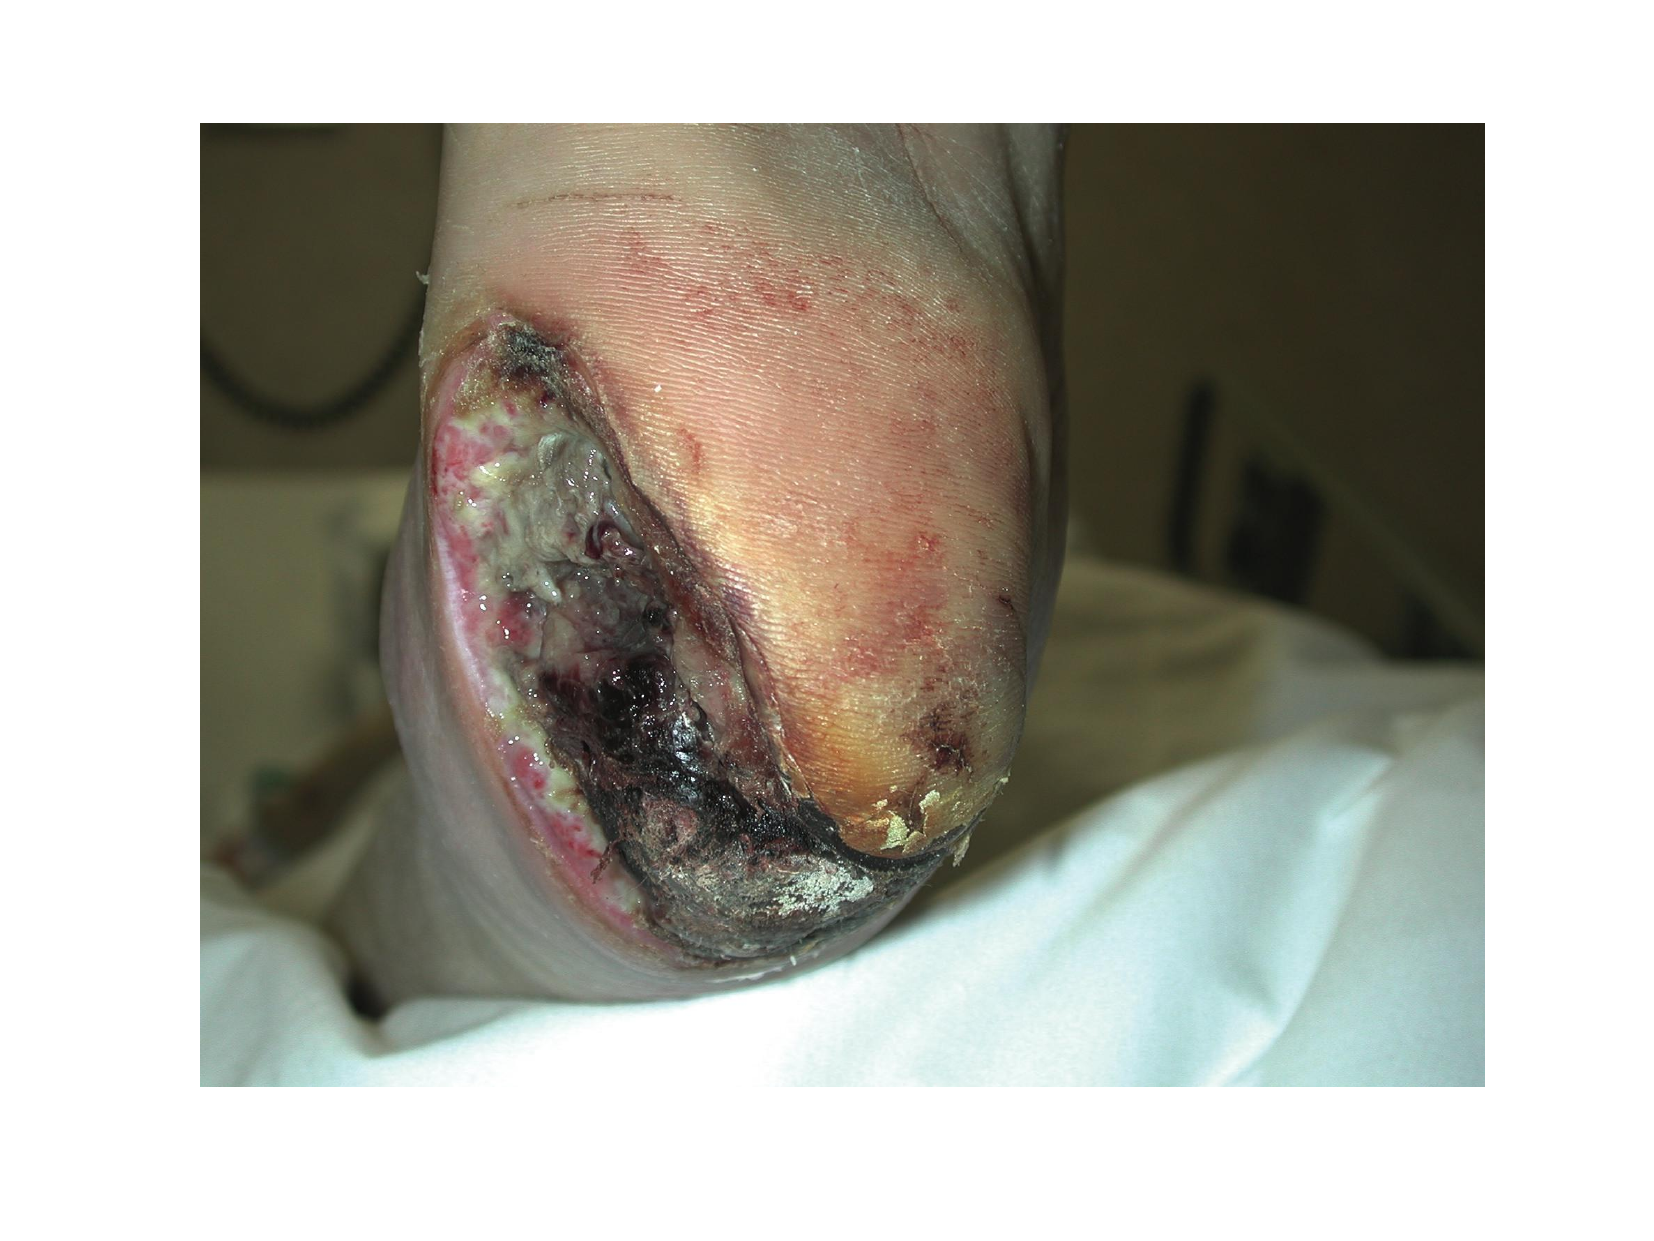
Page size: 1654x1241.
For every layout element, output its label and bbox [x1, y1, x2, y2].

list [200, 123, 1485, 1087]
